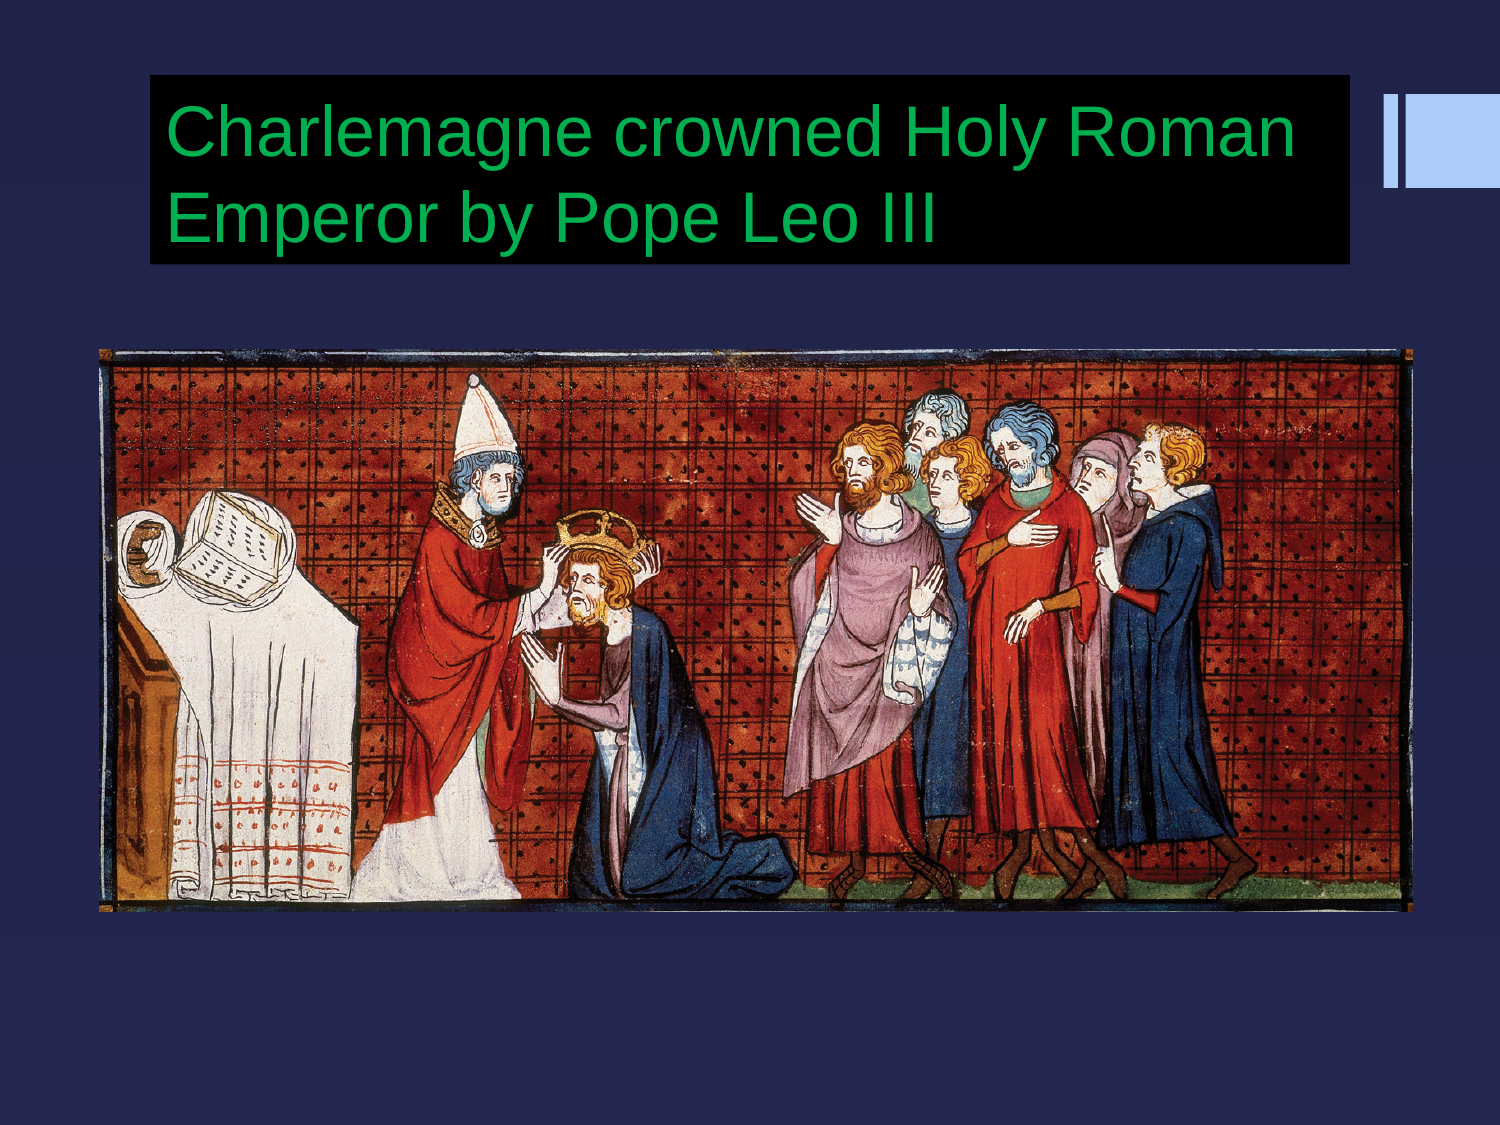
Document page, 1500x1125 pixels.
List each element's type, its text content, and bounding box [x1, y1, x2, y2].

title Charlemagne crowned Holy Roman Emperor by Pope Leo III [150, 75, 1350, 265]
picture [99, 349, 1413, 913]
